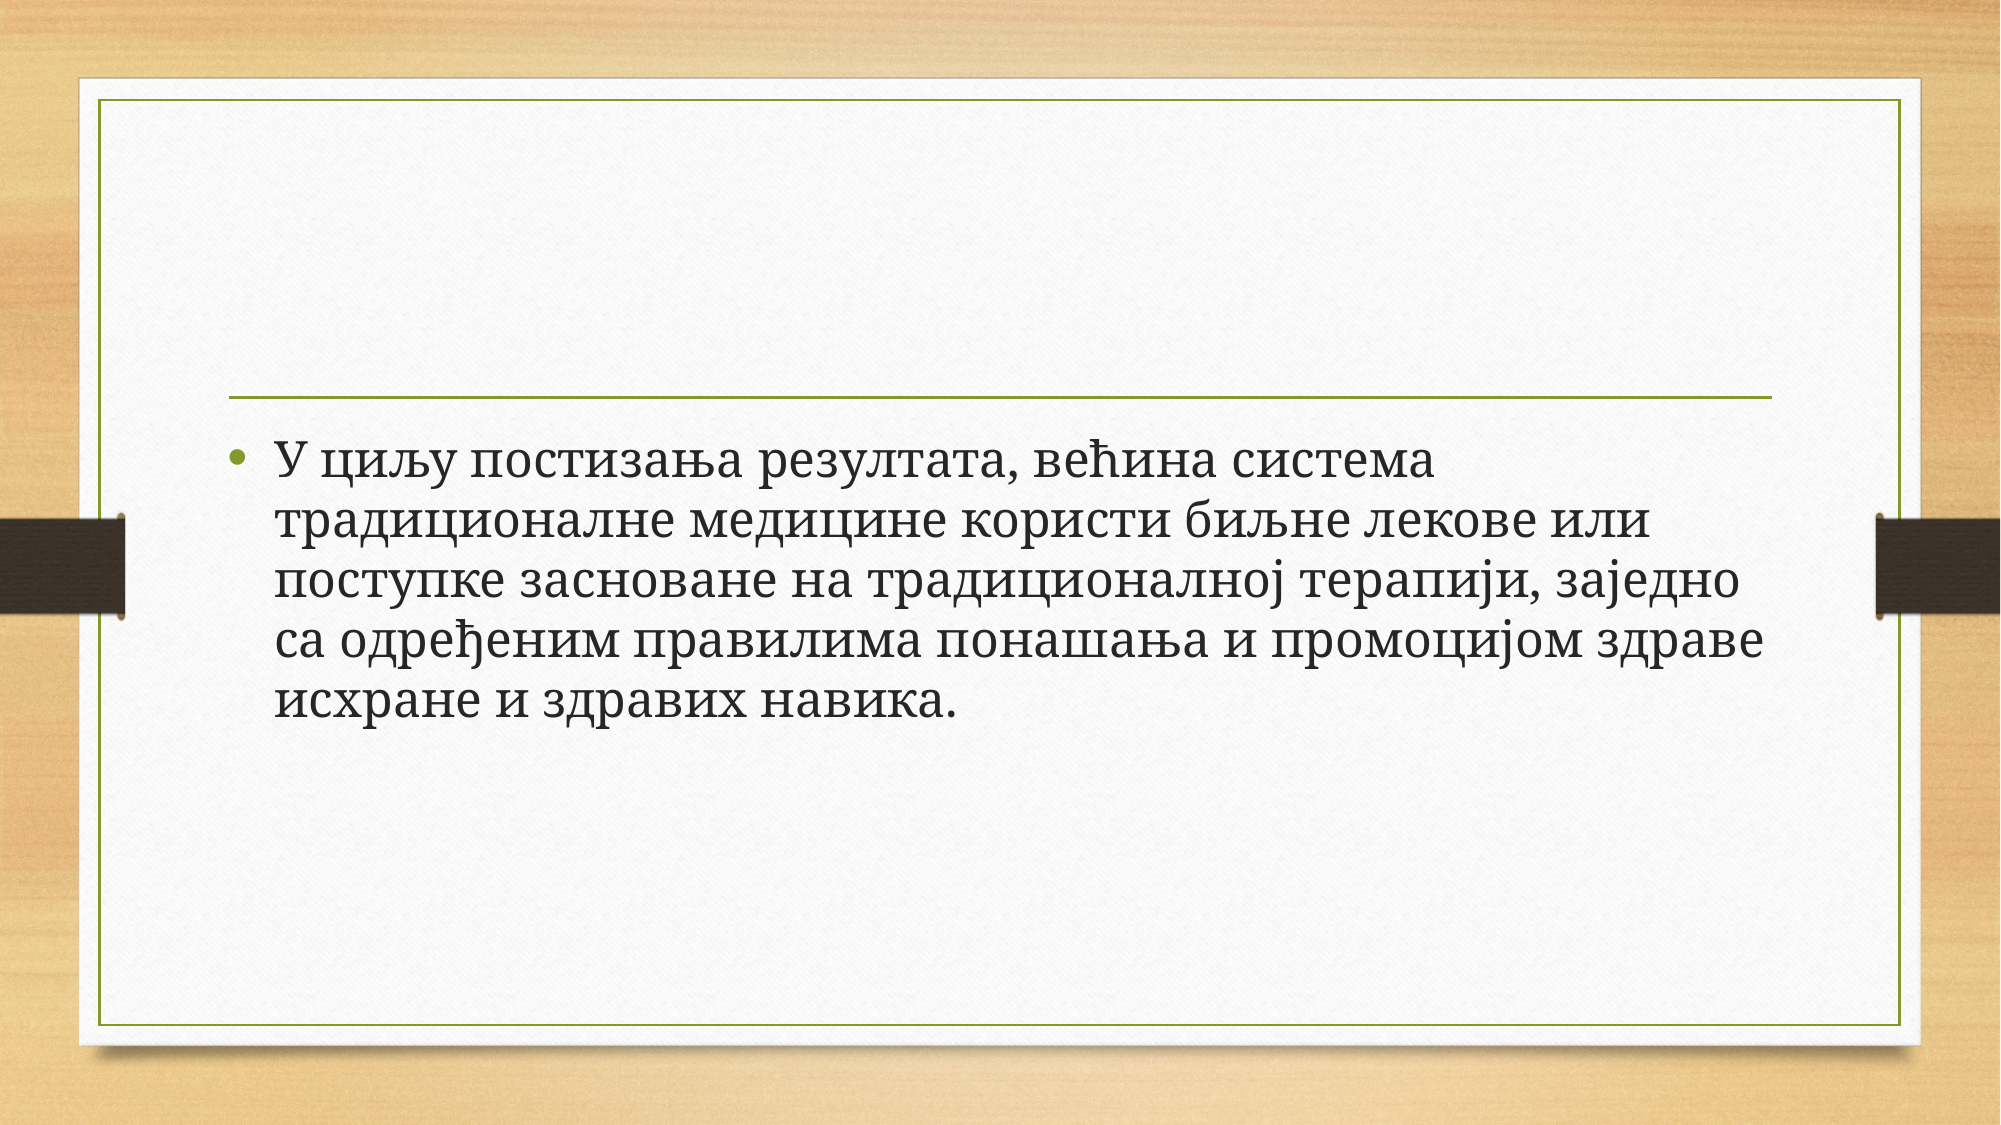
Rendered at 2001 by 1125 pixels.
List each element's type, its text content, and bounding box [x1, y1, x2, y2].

list У циљу постизања резултата, већина система традиционалне медицине користи биљне лекове или поступке засноване на традиционалној терапији, заједно са одређеним правилима понашања и промоцијом здраве исхране и здравих навика. [212, 419, 1788, 964]
picture [0, 0, 2001, 1125]
